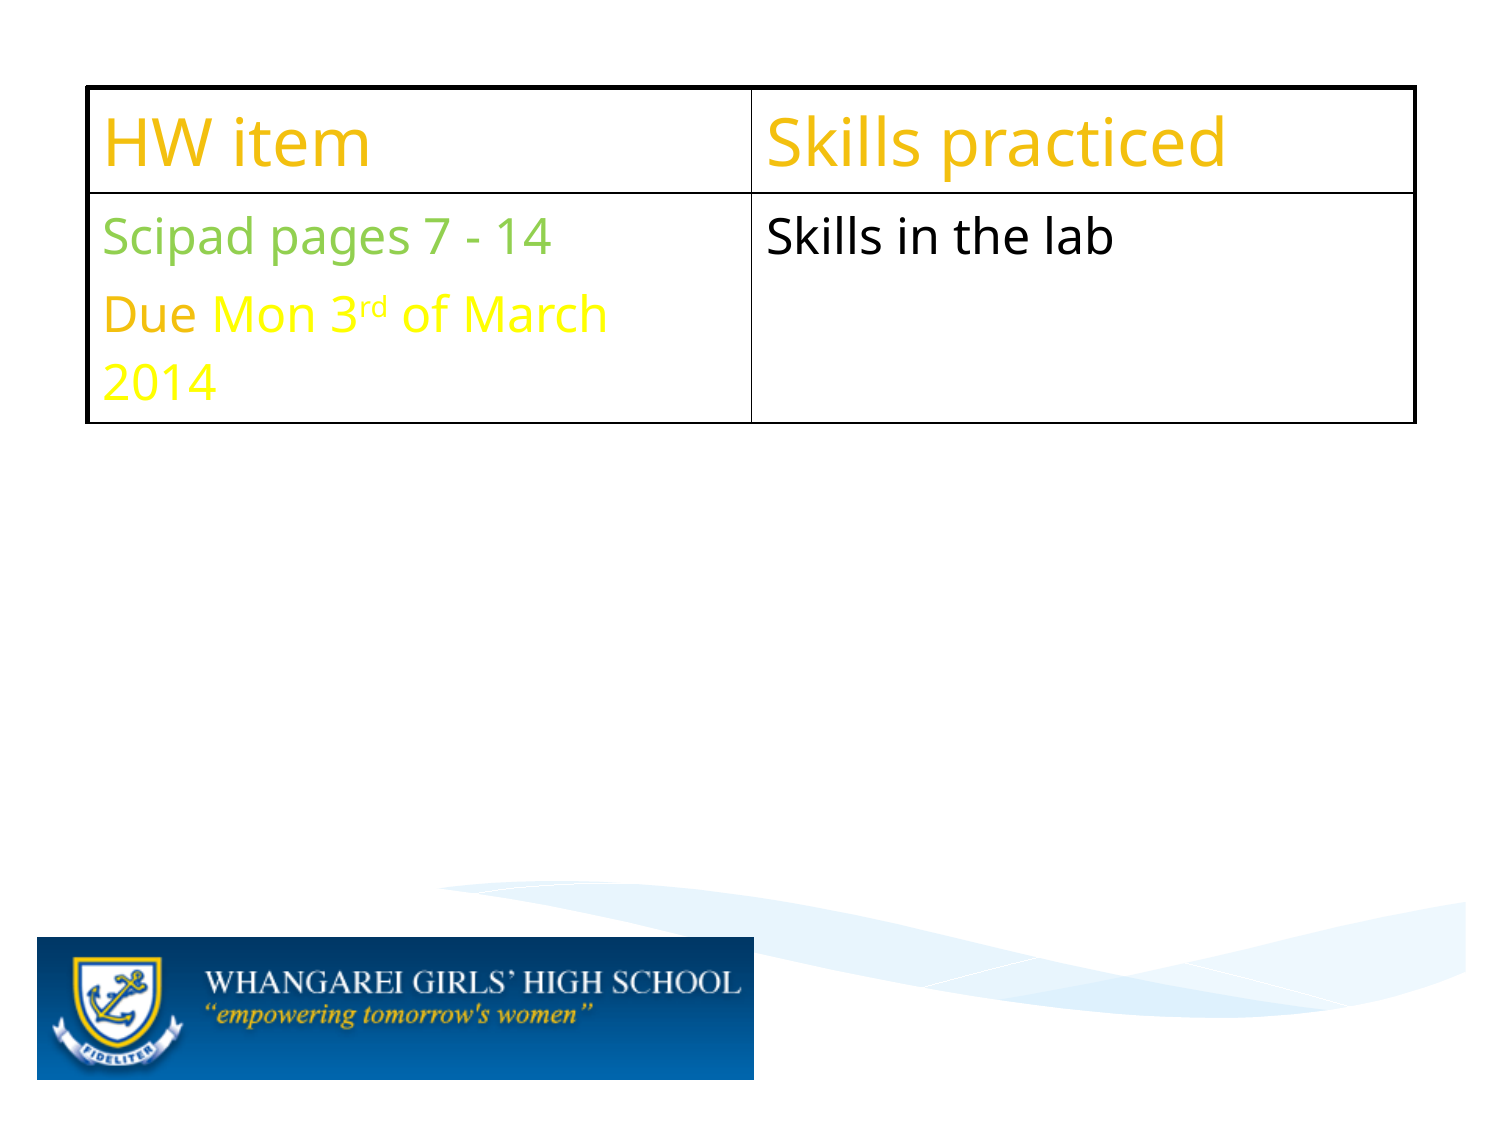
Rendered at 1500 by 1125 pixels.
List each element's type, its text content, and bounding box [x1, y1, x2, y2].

table_header HW item [90, 90, 751, 192]
table_cell Scipad pages 7 - 14 Due Mon 3rd of March 2014 [90, 194, 751, 422]
picture [37, 937, 754, 1080]
table_header Skills practiced [752, 90, 1413, 192]
table_cell Skills in the lab [752, 194, 1413, 422]
